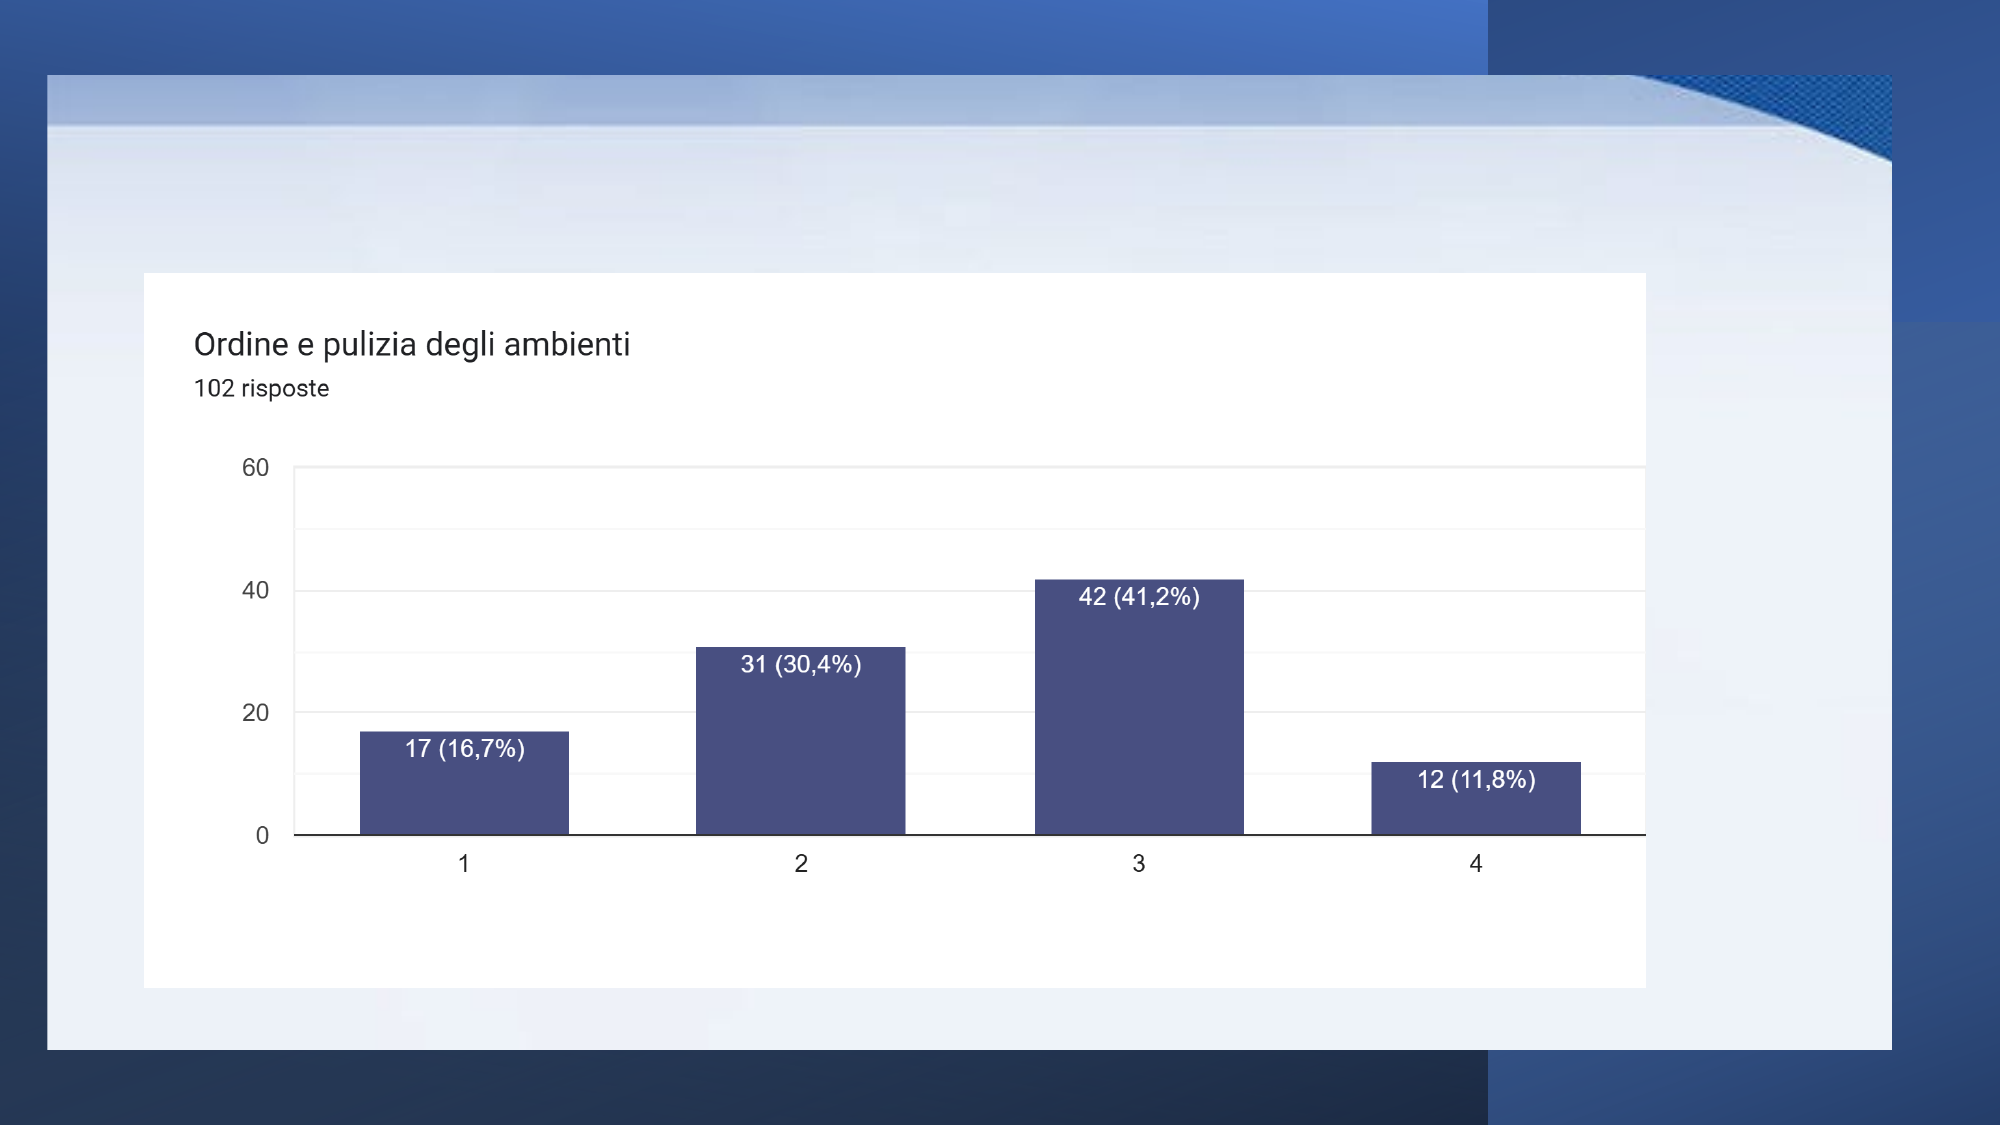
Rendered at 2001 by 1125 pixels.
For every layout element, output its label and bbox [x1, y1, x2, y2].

text_box [0, 321, 2000, 1125]
text_box [1489, 0, 2000, 321]
picture [47, 75, 1892, 1050]
text_box [0, 0, 1489, 321]
